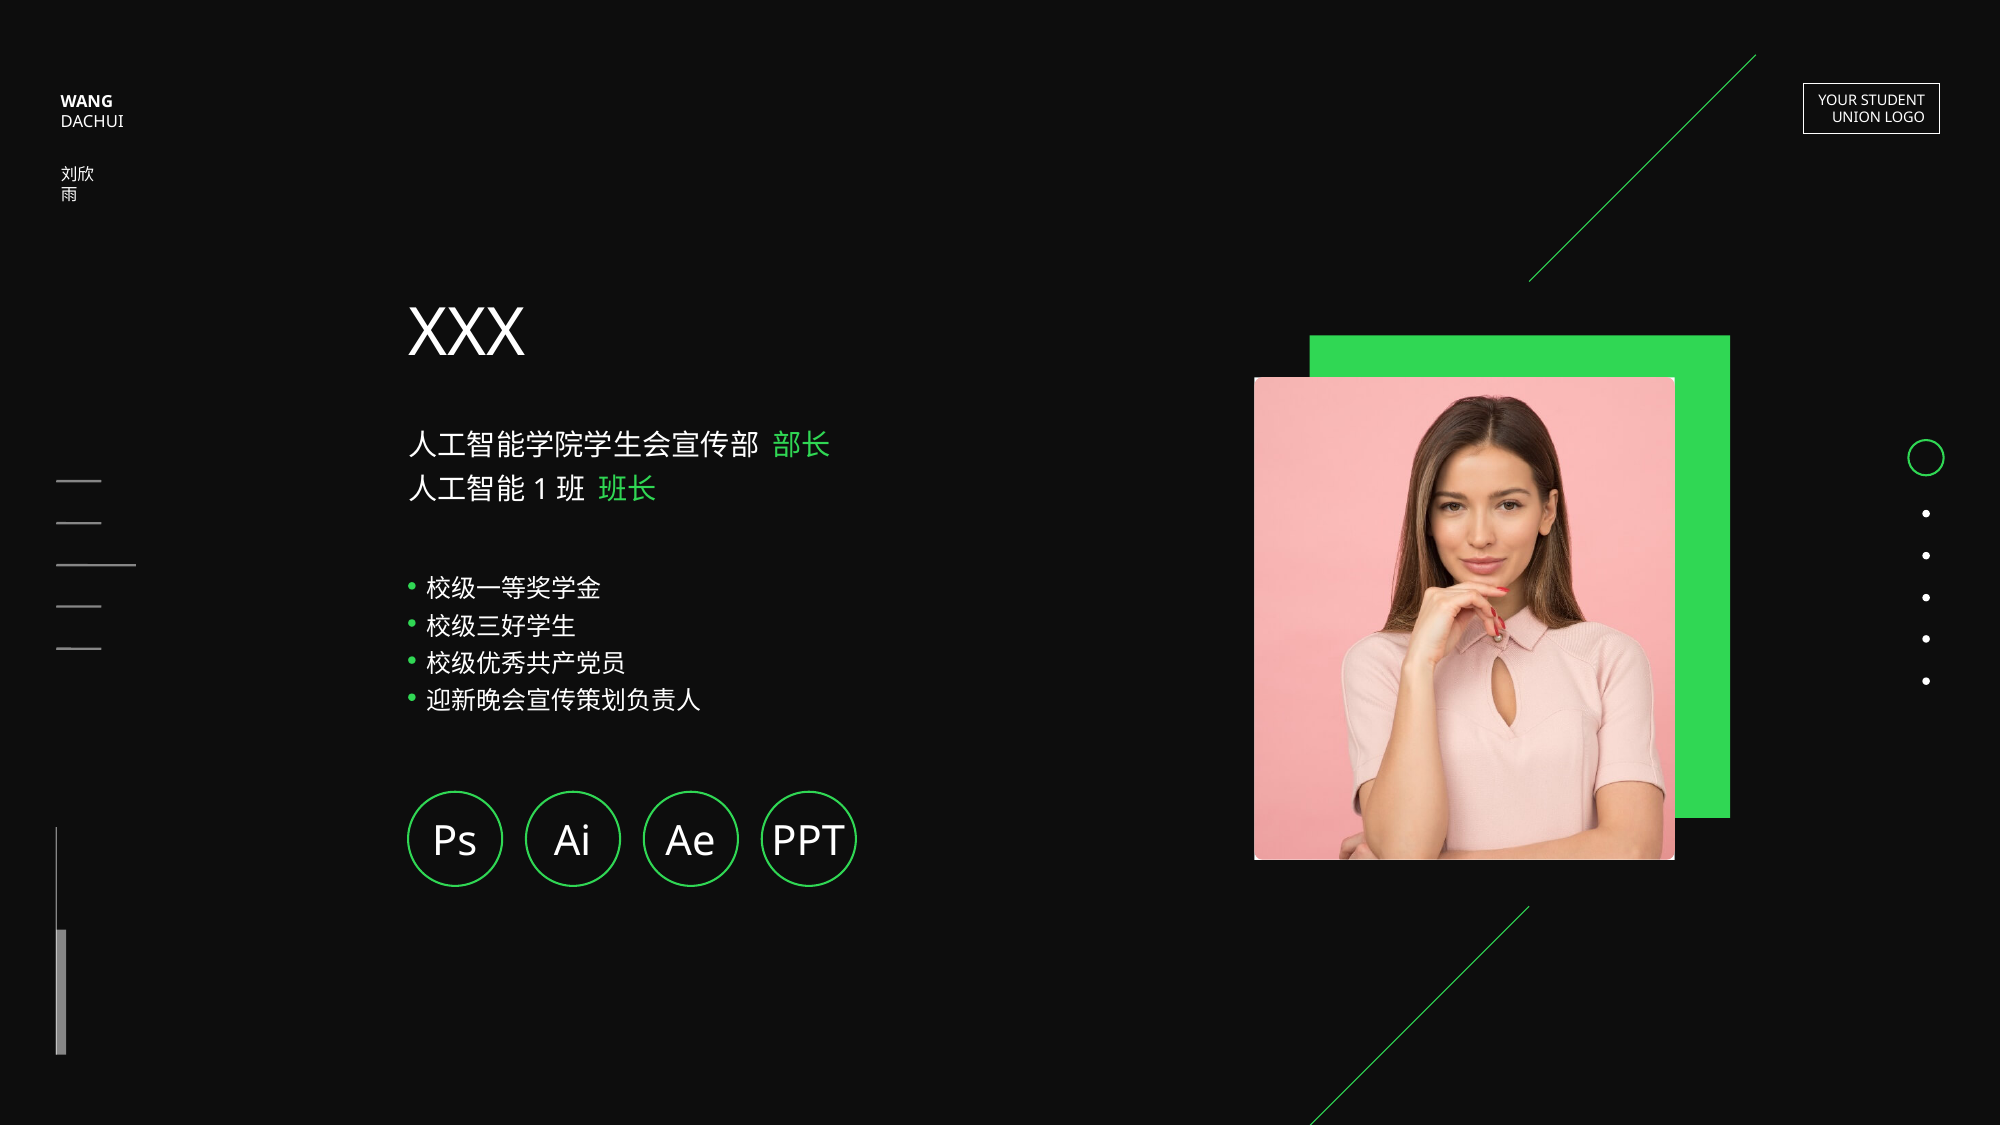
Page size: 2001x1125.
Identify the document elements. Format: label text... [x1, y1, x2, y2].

text_box [1921, 550, 1931, 561]
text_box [752, 791, 865, 886]
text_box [1529, 54, 1756, 282]
text_box WANG DACHUI [45, 83, 200, 139]
text_box [407, 655, 417, 665]
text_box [56, 480, 136, 650]
text_box [407, 581, 417, 591]
text_box 校级一等奖学金 校级三好学生 校级优秀共产党员 迎新晚会宣传策划负责人 [411, 557, 1112, 723]
text_box [1921, 592, 1931, 603]
text_box 刘欣 雨 [46, 156, 270, 212]
text_box [1921, 634, 1931, 644]
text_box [56, 827, 67, 1055]
text_box XXX [393, 281, 700, 377]
text_box [407, 618, 417, 628]
text_box [1907, 438, 1945, 477]
text_box [407, 692, 417, 703]
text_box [1302, 906, 1530, 1125]
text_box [398, 791, 511, 886]
picture [1254, 377, 1675, 860]
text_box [634, 791, 747, 886]
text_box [516, 791, 629, 886]
text_box YOUR STUDENT UNION LOGO [1803, 83, 1940, 134]
text_box [1921, 676, 1931, 686]
text_box [1921, 508, 1931, 519]
text_box 人工智能学院学生会宣传部 部长 人工智能1班 班长 [393, 410, 1094, 513]
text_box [1254, 335, 1730, 860]
